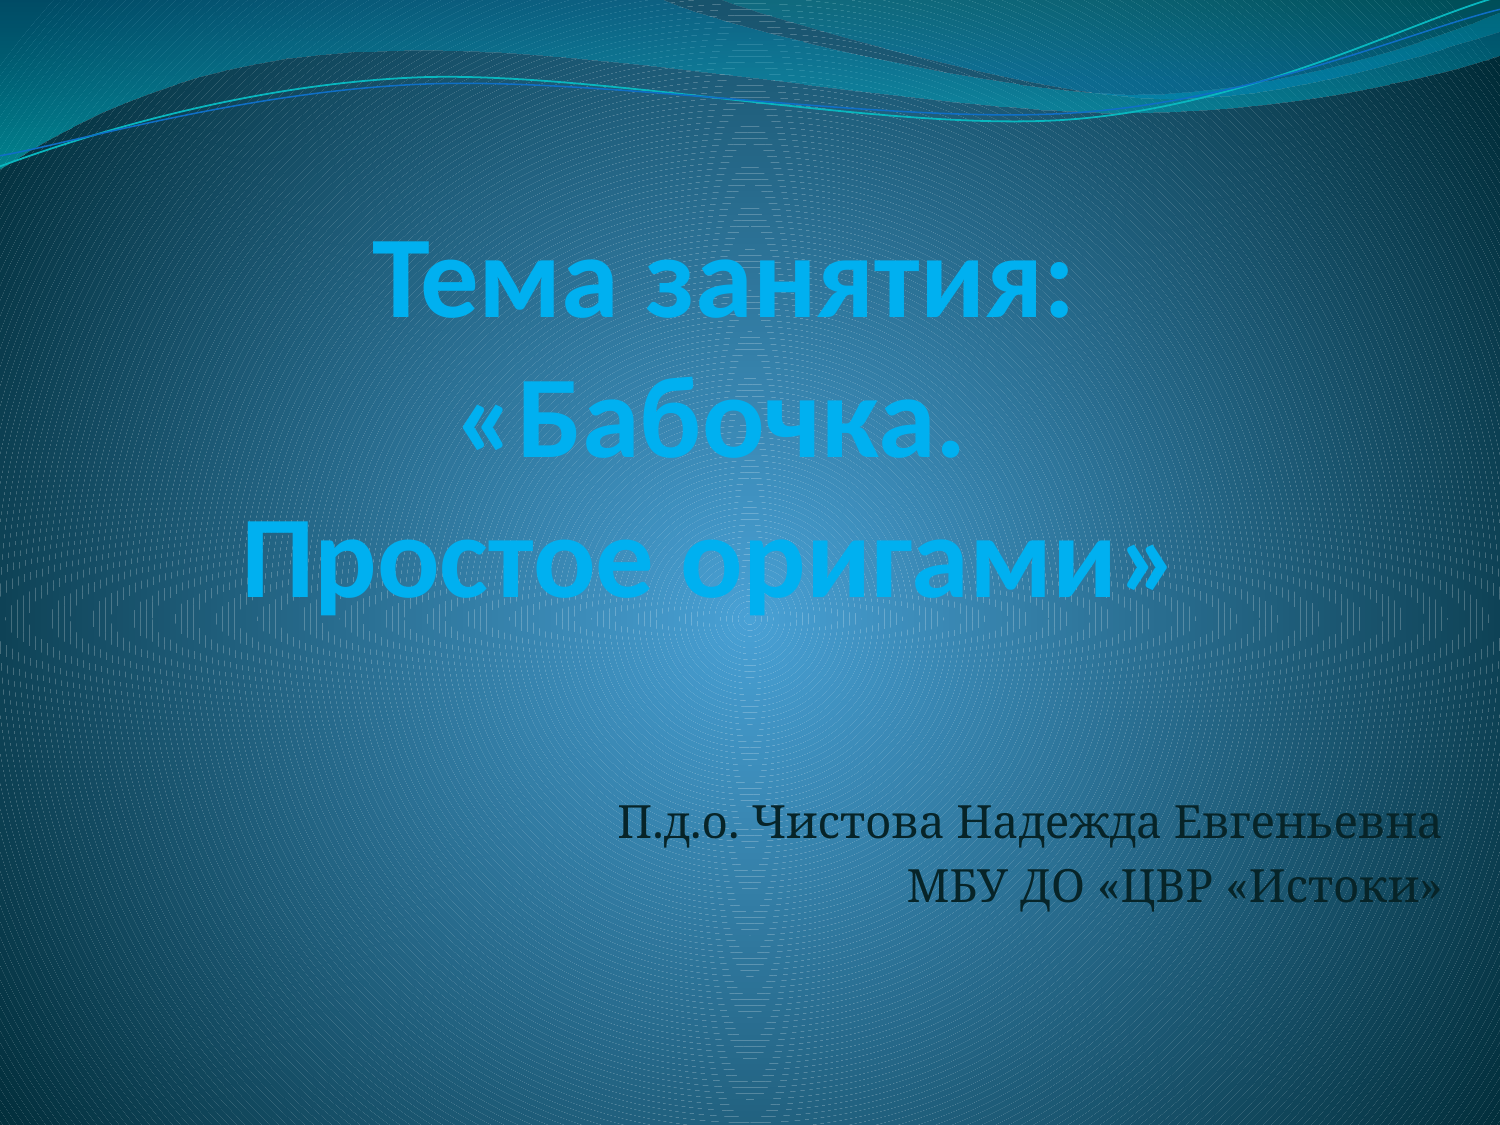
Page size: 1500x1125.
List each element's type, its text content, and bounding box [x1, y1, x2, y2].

list П.д.о. Чистова Надежда Евгеньевна МБУ ДО «ЦВР «Истоки» [175, 785, 1451, 1033]
title Тема занятия: «Бабочка. Простое оригами» [86, 164, 1362, 622]
